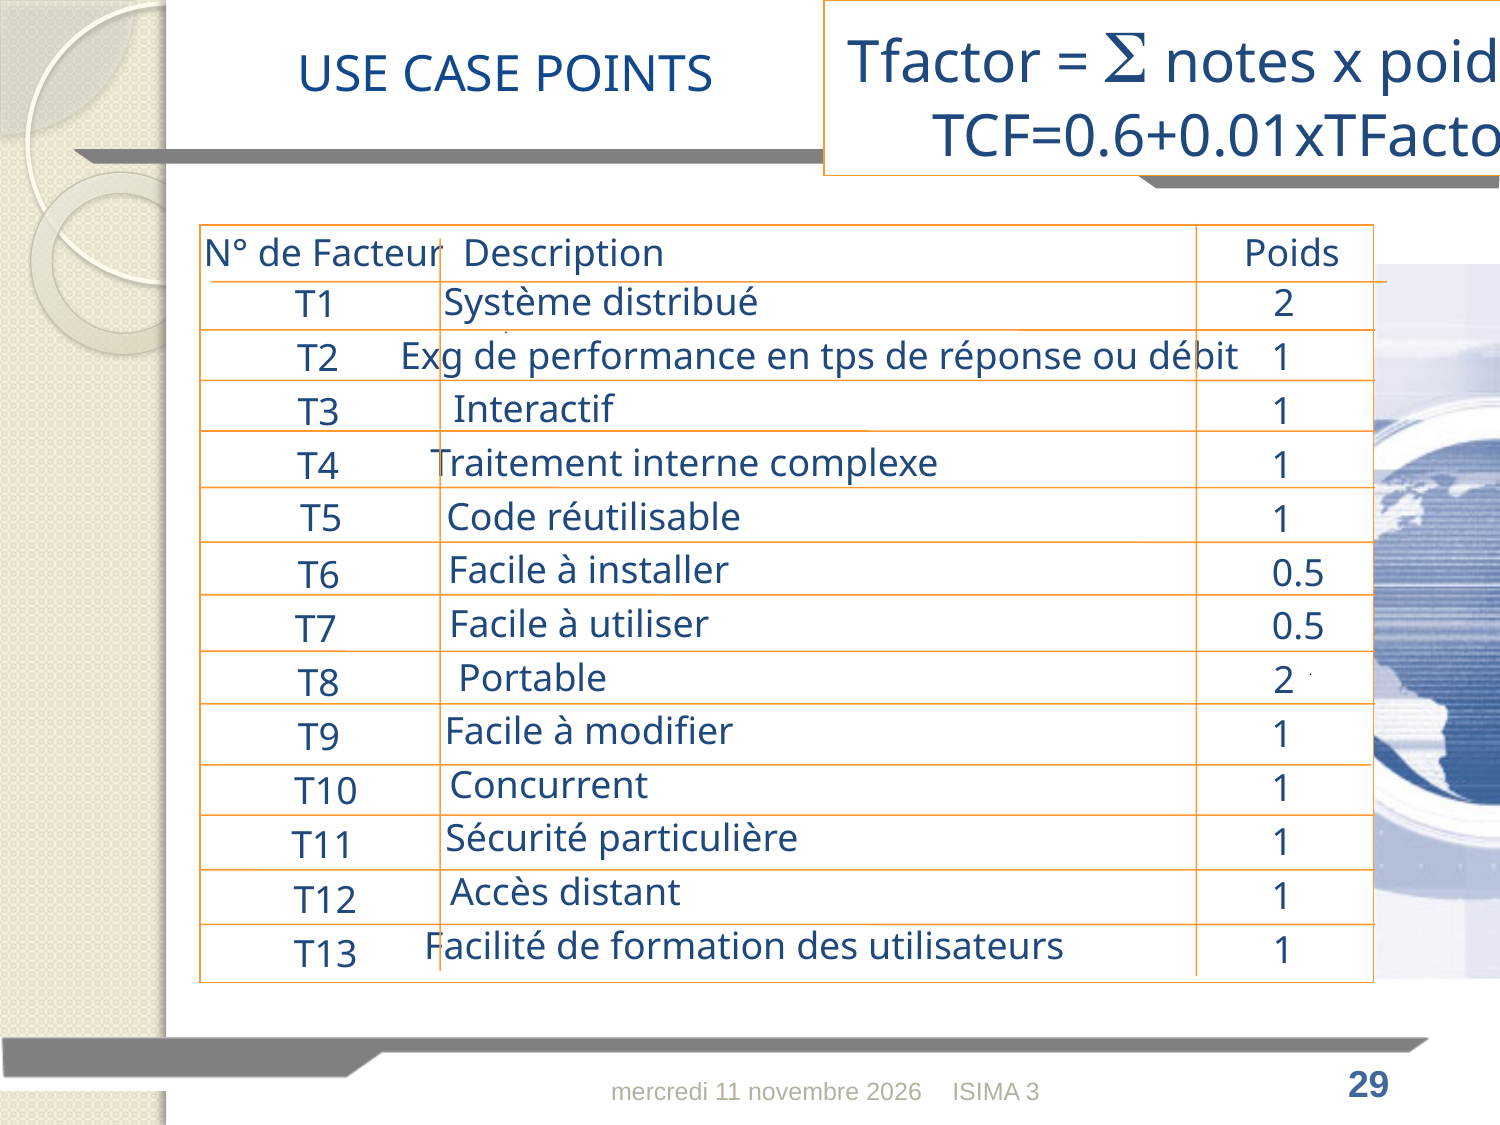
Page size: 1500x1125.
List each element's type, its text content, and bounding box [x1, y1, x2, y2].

text_box Description [462, 228, 666, 274]
text_box [1197, 704, 1374, 815]
text_box Interactif [453, 390, 614, 431]
text_box 2 [1273, 656, 1295, 702]
text_box 1 [1271, 710, 1293, 756]
text_box Exg de performance en tps de réponse ou débit [400, 336, 440, 378]
text_box T13 [293, 934, 358, 976]
text_box [200, 224, 1196, 329]
text_box Poids [1243, 228, 1341, 274]
text_box [1197, 543, 1374, 594]
text_box 1 [1272, 926, 1294, 972]
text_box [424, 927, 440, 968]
text_box Système distribué [443, 283, 760, 324]
text_box T12 [293, 880, 358, 922]
text_box [441, 488, 1196, 542]
text_box [200, 595, 440, 651]
text_box [441, 381, 1196, 431]
text_box 1 [1271, 818, 1293, 864]
text_box [200, 330, 440, 380]
text_box [200, 381, 440, 430]
text_box [200, 870, 440, 924]
picture [0, 1037, 587, 1091]
text_box 0.5 [1271, 602, 1325, 648]
footer ISIMA 3 [937, 1034, 1413, 1113]
slide_number mercredi 16 février 2011 [587, 1034, 937, 1113]
text_box T9 [297, 718, 341, 759]
text_box Traitement interne complexe [441, 444, 940, 485]
text_box [200, 816, 440, 869]
text_box [200, 925, 1374, 983]
text_box 1 [1271, 386, 1293, 431]
picture [1413, 1037, 1433, 1091]
text_box [1197, 652, 1374, 703]
text_box [1197, 381, 1374, 431]
text_box T4 [297, 447, 340, 487]
text_box Facile à modifier [444, 712, 734, 753]
text_box T8 [297, 664, 340, 703]
text_box [200, 431, 440, 487]
text_box T5 [300, 499, 375, 540]
text_box 1 [1271, 333, 1293, 379]
text_box [1197, 816, 1374, 869]
text_box [1197, 282, 1374, 329]
text_box 1 [1271, 440, 1293, 486]
text_box 1 [1271, 872, 1293, 918]
text_box Exg de performance en tps de réponse ou débit [441, 336, 1196, 378]
text_box [200, 704, 440, 764]
text_box [1197, 432, 1374, 487]
text_box 2 [1273, 282, 1295, 325]
text_box T2 [297, 339, 340, 380]
text_box T1 [294, 285, 338, 326]
text_box Facilité de formation des utilisateurs [441, 927, 1066, 968]
text_box Portable [458, 658, 608, 700]
text_box [441, 595, 1196, 651]
text_box [1197, 595, 1374, 651]
text_box [1197, 488, 1374, 542]
text_box T11 [291, 826, 355, 868]
text_box 1 [1271, 494, 1293, 540]
text_box Facile à installer [448, 551, 730, 592]
text_box [441, 816, 1196, 869]
text_box [1197, 224, 1374, 281]
text_box [441, 330, 1196, 336]
text_box 1 [1271, 765, 1293, 810]
text_box Concurrent [449, 765, 649, 807]
text_box Code réutilisable [446, 497, 742, 539]
text_box [441, 704, 1196, 764]
text_box Facile à utiliser [449, 604, 710, 646]
text_box [1197, 330, 1374, 380]
text_box [441, 652, 1196, 703]
text_box [441, 870, 1196, 924]
text_box [1197, 870, 1374, 924]
text_box 0.5 [1271, 548, 1325, 594]
text_box Tfactor = S notes x poids TCF=0.6+0.01xTFactor [824, 0, 1500, 176]
text_box Exg de performance en tps de réponse ou débit [1197, 336, 1240, 378]
text_box T7 [295, 610, 338, 651]
text_box T6 [297, 556, 341, 594]
text_box Sécurité particulière [445, 819, 799, 861]
text_box N° de Facteur [203, 228, 444, 274]
title USE CASE POINTS [162, 0, 824, 150]
text_box T10 [294, 772, 358, 813]
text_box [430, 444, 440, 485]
text_box [200, 765, 440, 815]
text_box [200, 543, 440, 594]
text_box [441, 543, 1196, 594]
text_box [200, 652, 440, 703]
text_box [200, 488, 440, 542]
text_box [441, 765, 1196, 815]
text_box T3 [297, 393, 340, 430]
text_box [441, 431, 1196, 487]
text_box Accès distant [450, 873, 682, 914]
picture [318, 264, 1500, 1025]
